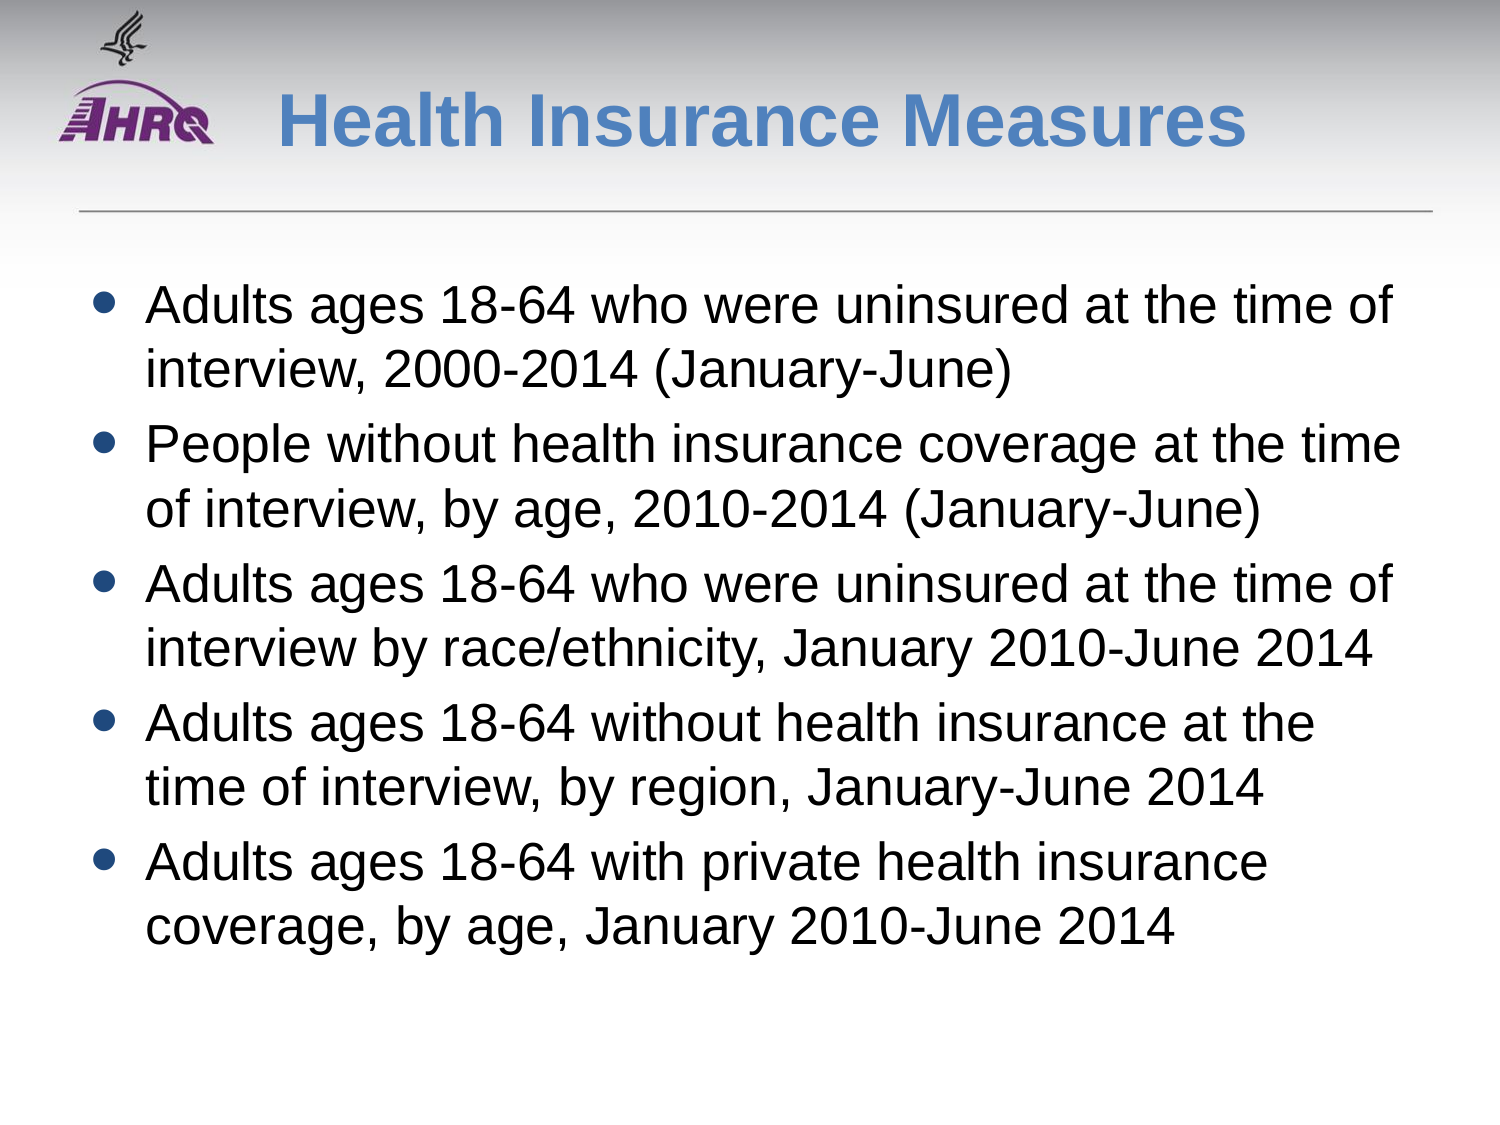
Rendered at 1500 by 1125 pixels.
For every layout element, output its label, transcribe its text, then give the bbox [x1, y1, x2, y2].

picture [0, 0, 1500, 1125]
title Health Insurance Measures [262, 45, 1425, 188]
list Adults ages 18-64 who were uninsured at the time of interview, 2000-2014 (January-June) People without health insurance coverage at the time of interview, by age, 2010-2014 (January-June) Adults ages 18-64 who were uninsured at the time of interview by race/ethnicity, January 2010-June 2014 Adults ages 18-64 without health insurance at the time of interview, by region, January-June 2014 Adults ages 18-64 with private health insurance coverage, by age, January 2010-June 2014 [75, 262, 1425, 1005]
